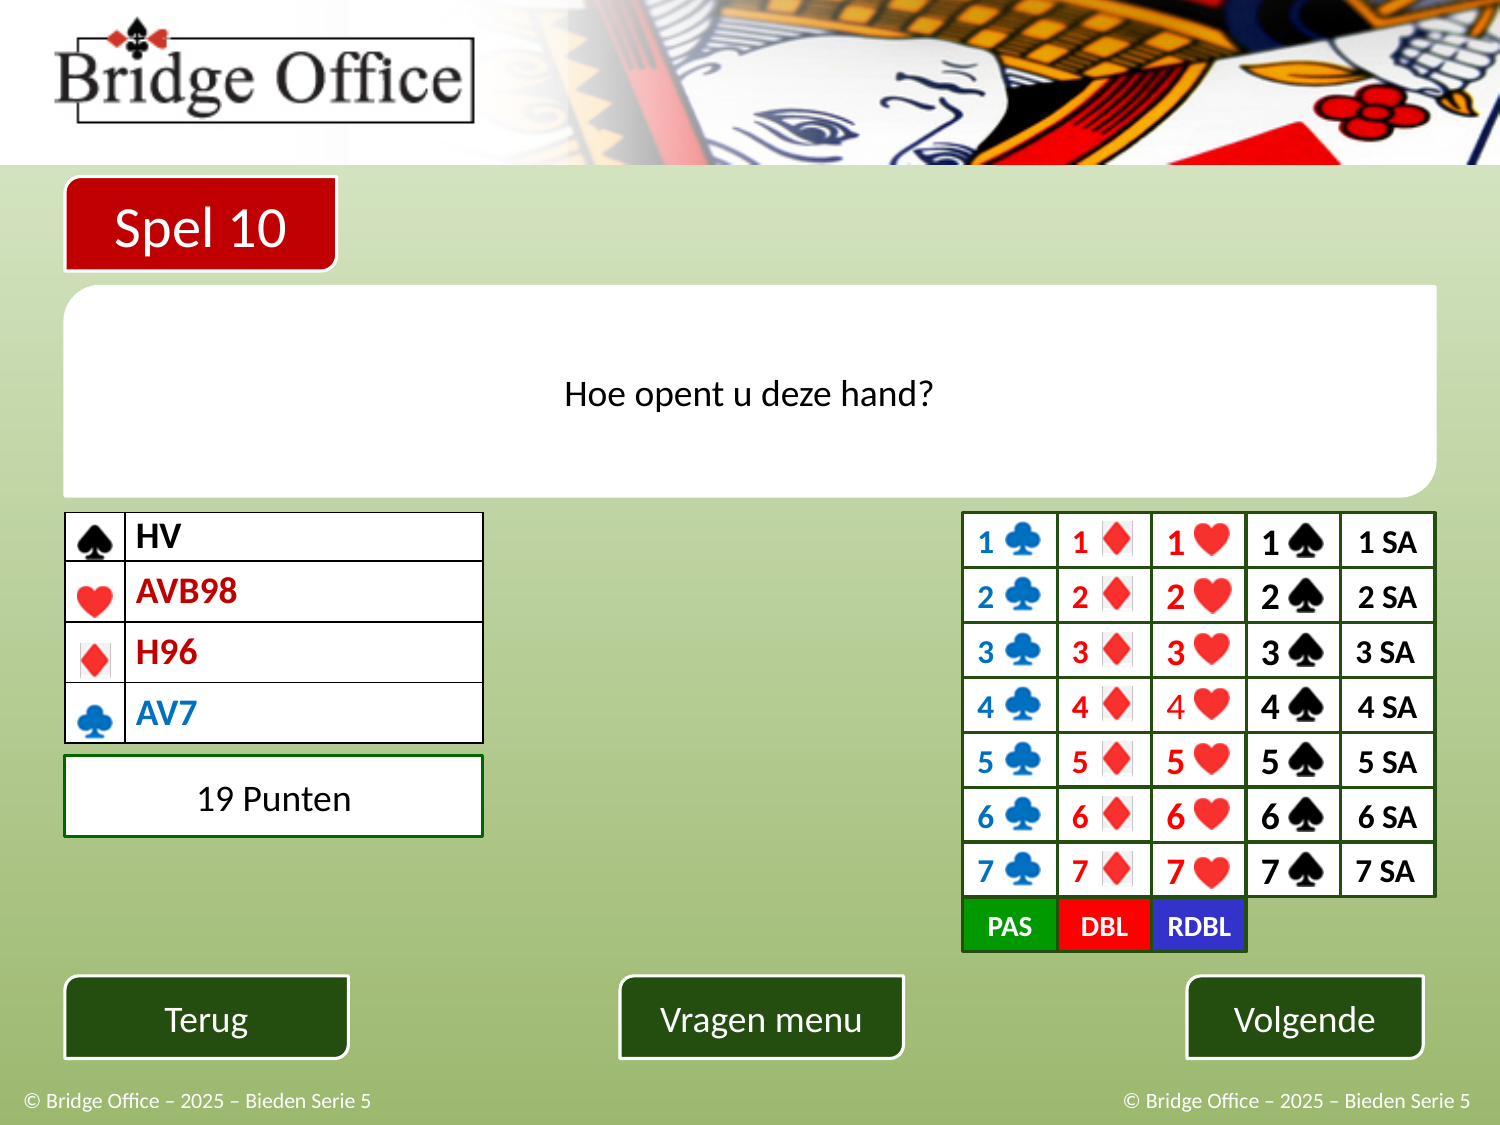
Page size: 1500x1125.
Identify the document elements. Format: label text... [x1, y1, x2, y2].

text_box 7 [1056, 841, 1150, 898]
picture [1004, 741, 1041, 778]
text_box 2 [961, 569, 1056, 621]
text_box 7 SA [1339, 844, 1437, 898]
text_box 3 SA [1339, 621, 1437, 676]
text_box 6 [961, 786, 1056, 841]
picture [1004, 576, 1041, 613]
text_box 3 [1245, 621, 1339, 676]
text_box 5 [1153, 734, 1248, 786]
picture [1288, 851, 1324, 887]
picture [1099, 741, 1135, 778]
picture [77, 585, 113, 618]
picture [1099, 521, 1135, 558]
text_box © Bridge Office – 2025 – Bieden Serie 5 [8, 1079, 393, 1121]
picture [77, 643, 113, 679]
text_box PAS [72, 744, 117, 751]
picture [1193, 857, 1230, 890]
text_box 6 [1245, 786, 1339, 841]
text_box 3 [1056, 621, 1150, 676]
text_box Volgende [1185, 974, 1425, 1061]
text_box 4 [1059, 676, 1150, 734]
text_box PAS [961, 896, 1059, 953]
table_cell H96 [126, 623, 482, 682]
picture [1194, 633, 1230, 666]
text_box 7 [961, 841, 1056, 896]
picture [77, 524, 113, 561]
table_cell AV7 [126, 683, 482, 742]
picture [1099, 631, 1135, 668]
picture [1099, 686, 1135, 723]
picture [1004, 796, 1041, 833]
picture [1193, 688, 1230, 721]
text_box 4 [1150, 676, 1245, 734]
picture [1004, 521, 1041, 558]
text_box 2 [1245, 569, 1339, 621]
picture [1193, 798, 1230, 830]
text_box Terug [63, 974, 350, 1061]
text_box 1 [1059, 511, 1153, 569]
table_cell [66, 623, 124, 682]
text_box 6 [1056, 786, 1150, 841]
table_header HV [126, 513, 482, 560]
table_cell AVB98 [126, 562, 482, 621]
text_box 2 [1153, 569, 1245, 621]
picture [0, 0, 1500, 166]
text_box 1 [1153, 511, 1245, 569]
table_cell [66, 562, 124, 621]
text_box 6 SA [1339, 786, 1437, 844]
picture [1288, 631, 1324, 668]
text_box DBL [1059, 898, 1153, 953]
table_header [66, 513, 124, 560]
text_box Spel 10 [63, 179, 339, 273]
table_cell [66, 683, 124, 742]
text_box RDBL [1153, 898, 1248, 953]
picture [1004, 631, 1041, 668]
picture [1193, 578, 1232, 614]
text_box 1 SA [1342, 511, 1437, 569]
picture [1288, 741, 1324, 778]
text_box 4 [1245, 676, 1339, 734]
picture [77, 703, 113, 740]
picture [1099, 796, 1135, 833]
picture [1004, 686, 1041, 723]
text_box 2 SA [1339, 569, 1437, 621]
text_box 6 [1150, 786, 1245, 841]
picture [1004, 851, 1041, 887]
text_box Hoe opent u deze hand? [63, 284, 1437, 498]
picture [1099, 576, 1135, 613]
text_box 19 Punten [63, 754, 484, 838]
text_box 1 [1245, 511, 1342, 569]
text_box Vragen menu [618, 974, 906, 1061]
text_box 7 [1150, 841, 1245, 898]
picture [1099, 851, 1135, 887]
text_box 4 [961, 676, 1059, 734]
picture [1288, 576, 1324, 613]
text_box 5 [1059, 734, 1153, 786]
picture [1193, 743, 1230, 776]
picture [1288, 686, 1324, 723]
text_box 4 SA [1339, 676, 1437, 734]
picture [1288, 521, 1325, 558]
text_box 7 [1245, 841, 1339, 898]
text_box 3 [961, 621, 1056, 676]
text_box © Bridge Office – 2025 – Bieden Serie 5 [1107, 1079, 1500, 1121]
text_box 5 [1248, 734, 1339, 786]
text_box 2 [1056, 569, 1153, 621]
picture [1193, 523, 1230, 556]
text_box 5 SA [1339, 734, 1437, 786]
text_box 5 [961, 734, 1059, 786]
text_box 1 [961, 511, 1059, 569]
text_box 3 [1150, 621, 1245, 676]
picture [1288, 796, 1324, 832]
